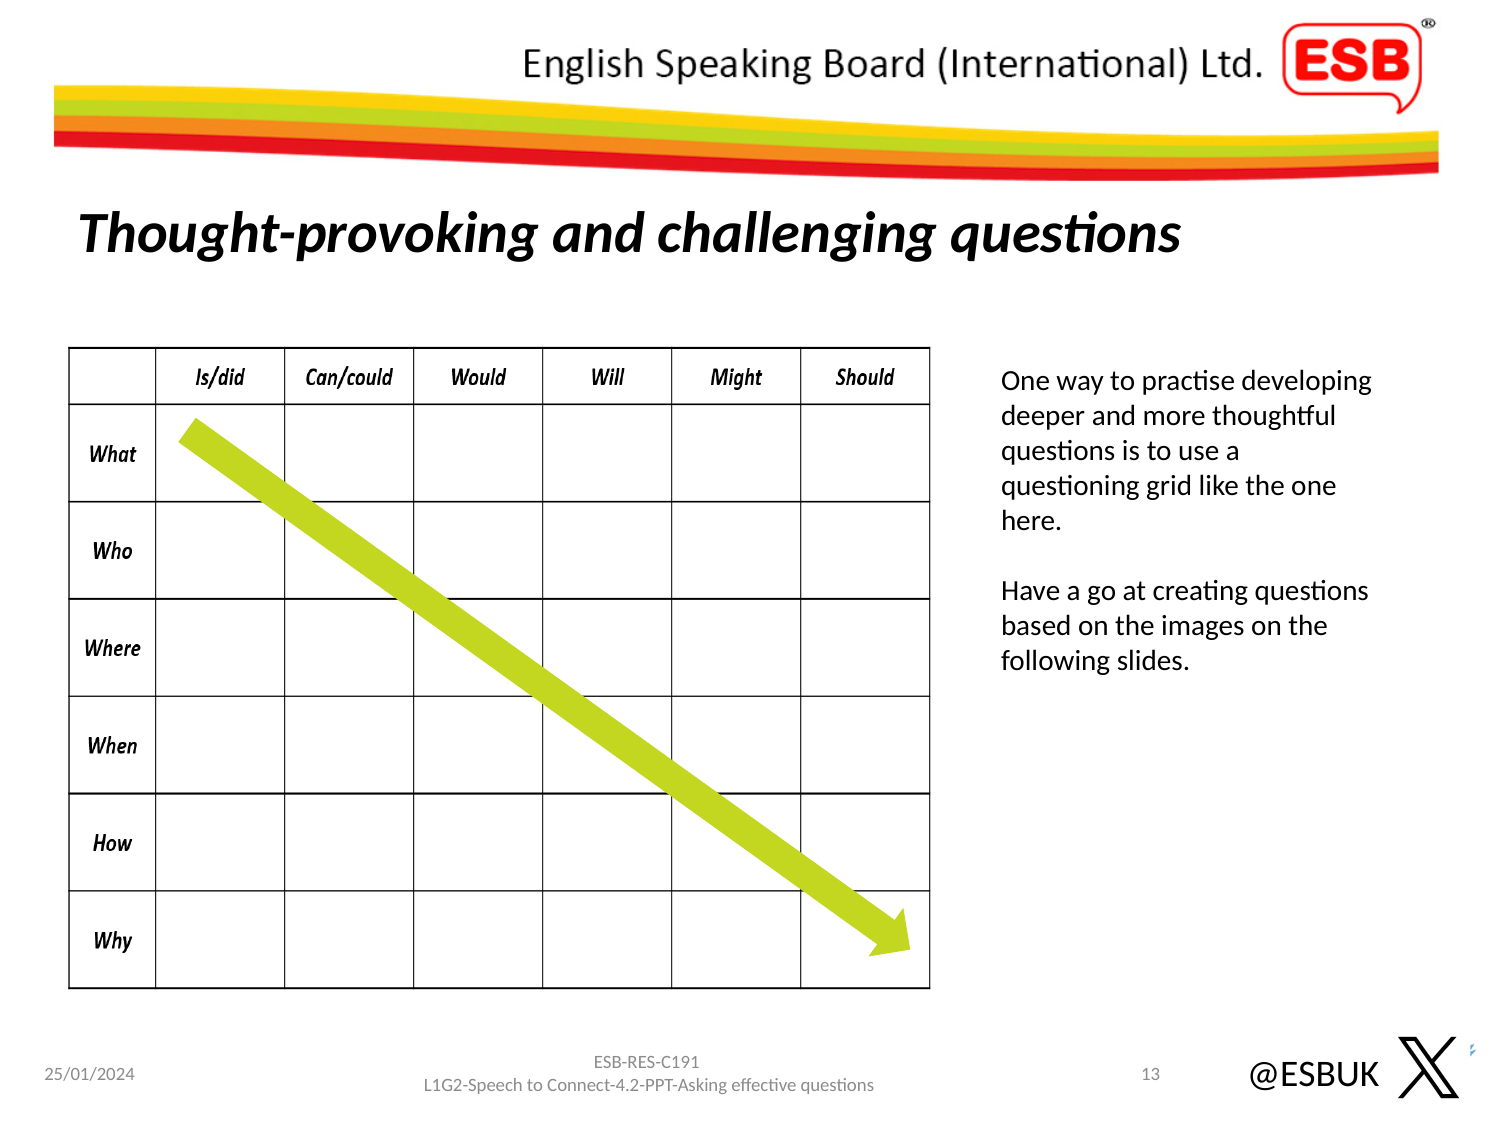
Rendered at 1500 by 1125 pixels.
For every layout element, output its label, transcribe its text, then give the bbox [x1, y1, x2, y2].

picture [1390, 1024, 1476, 1111]
text_box One way to practise developing deeper and more thoughtful questions is to use a questioning grid like the one here. Have a go at creating questions based on the images on the following slides. [986, 354, 1400, 684]
slide_number 13 [930, 1042, 1176, 1103]
title Thought-provoking and challenging questions [62, 174, 1357, 293]
picture [0, 0, 1500, 189]
picture [68, 346, 931, 990]
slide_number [29, 1042, 367, 1103]
footer ESB-RES-C191 L1G2-Speech to Connect-4.2-PPT-Asking effective questions [395, 1042, 902, 1103]
